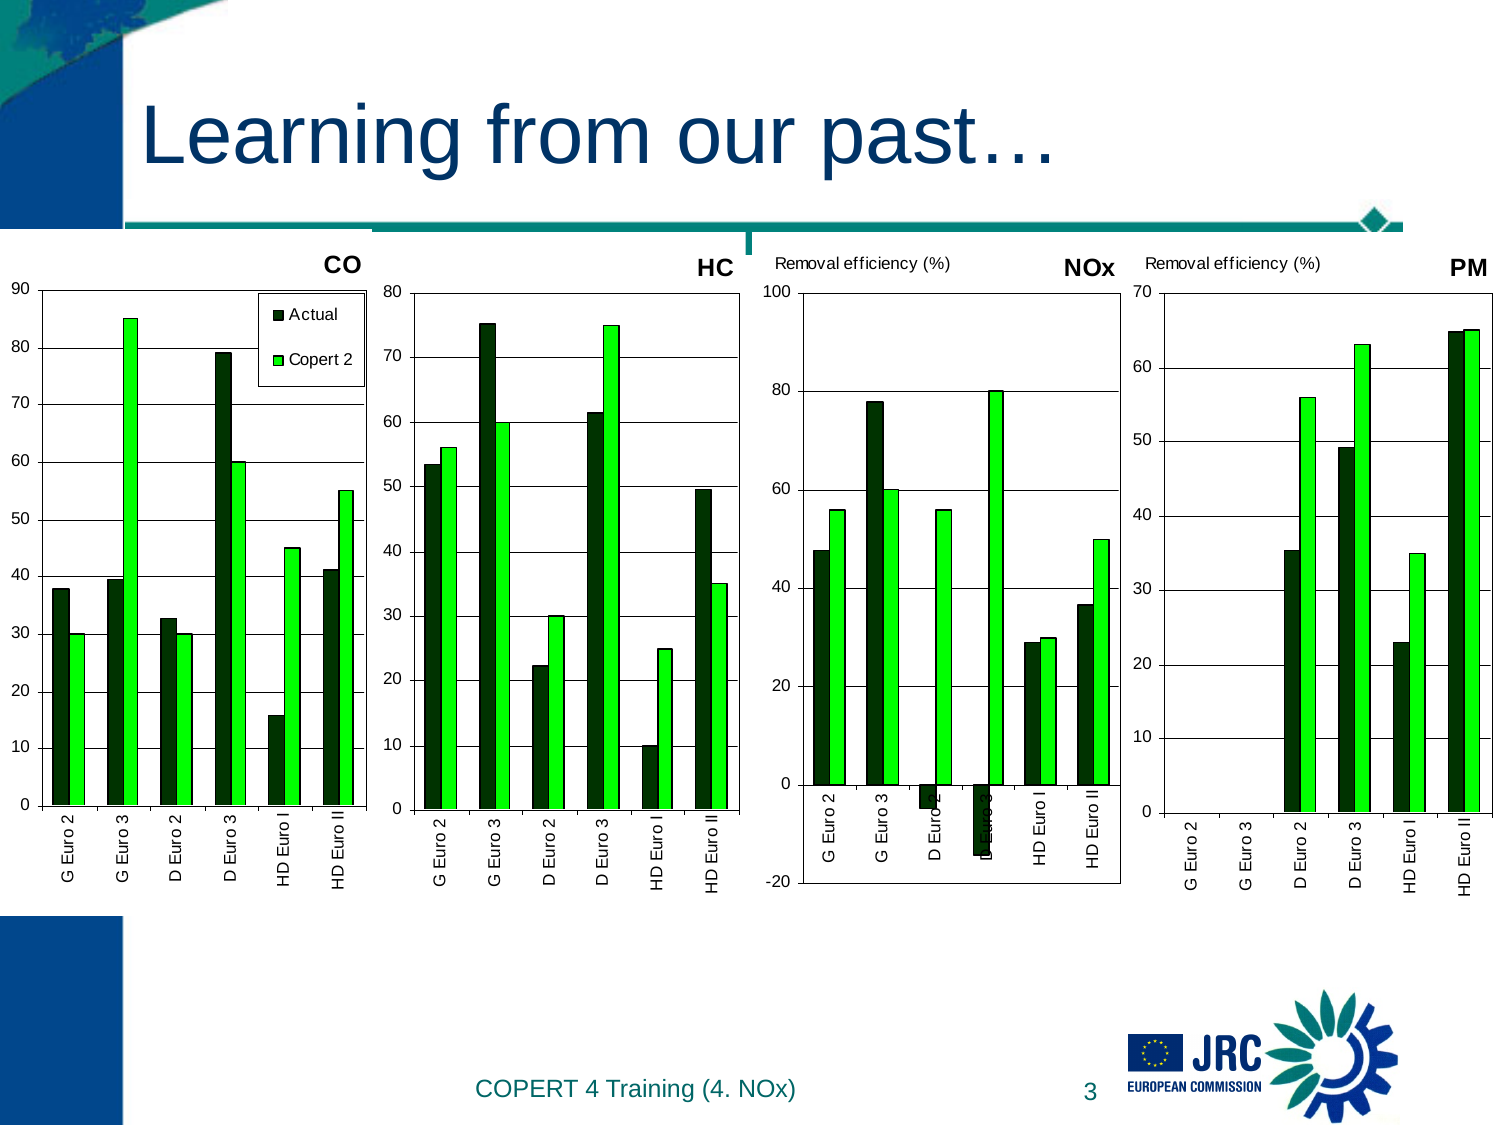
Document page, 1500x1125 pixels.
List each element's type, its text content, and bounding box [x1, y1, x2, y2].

picture [1128, 1034, 1261, 1092]
title Learning from our past… [124, 33, 1401, 188]
slide_number 3 [987, 1062, 1113, 1113]
footer COPERT 4 Training (4. NOx) [324, 1062, 948, 1110]
picture [1262, 987, 1400, 1125]
picture [0, 0, 1500, 1125]
